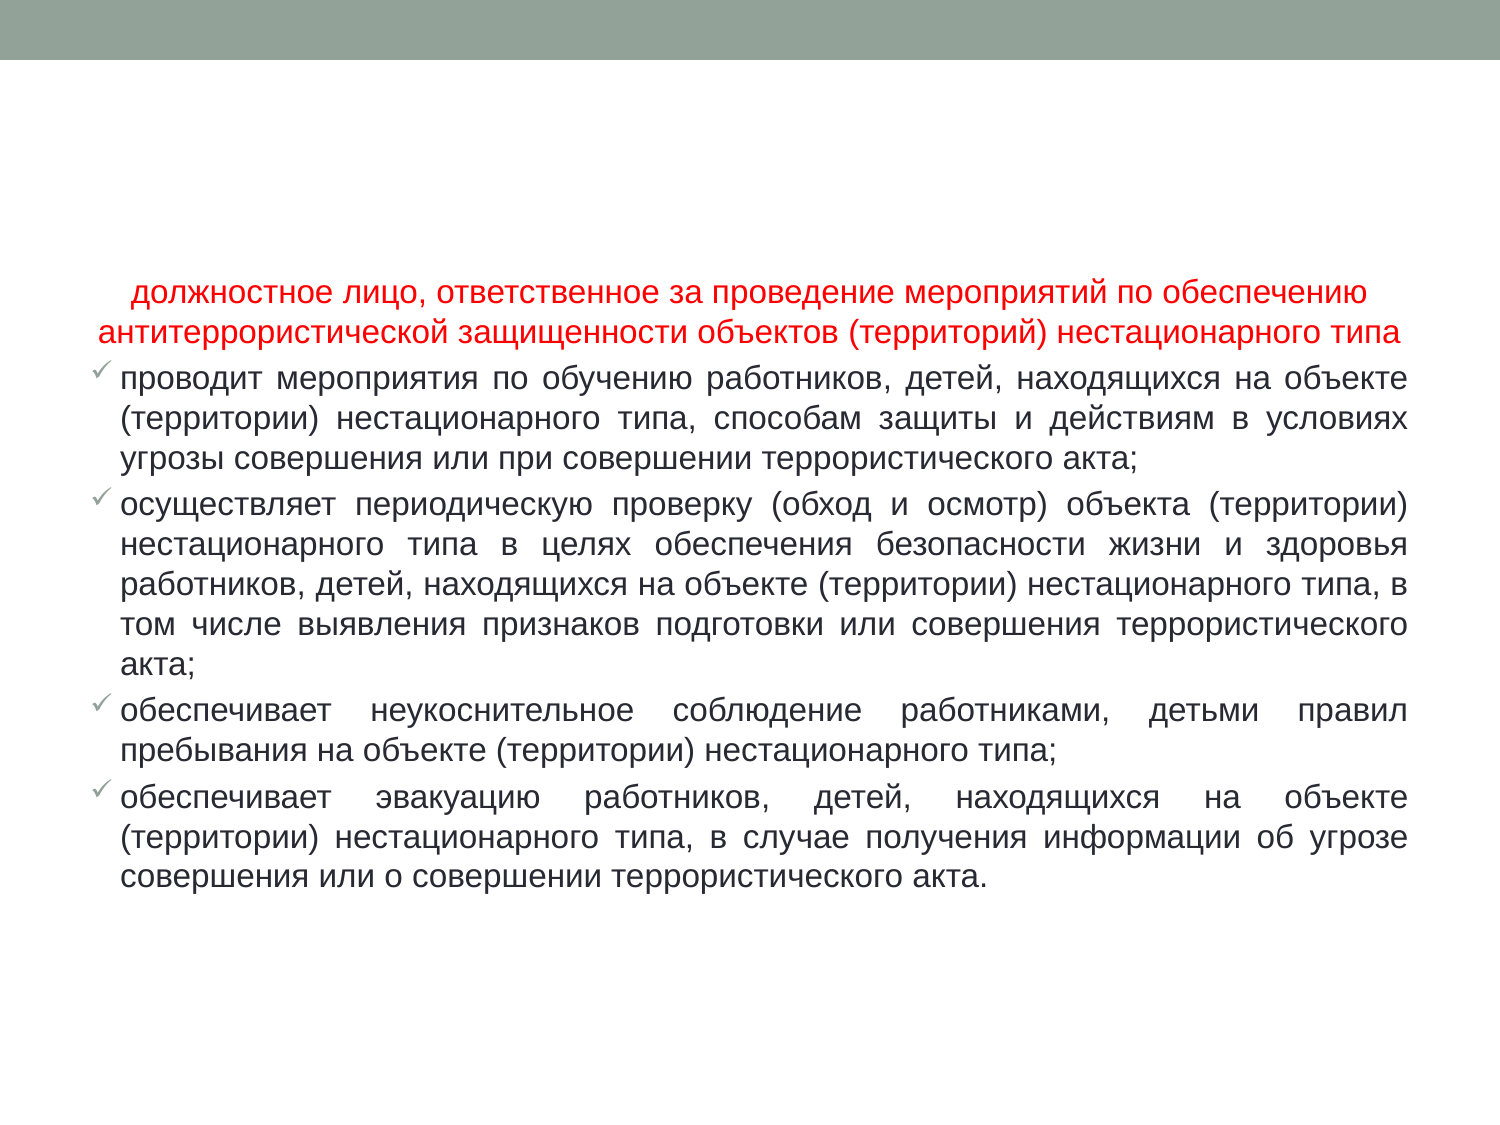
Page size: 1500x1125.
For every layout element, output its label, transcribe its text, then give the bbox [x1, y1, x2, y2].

list должностное лицо, ответственное за проведение мероприятий по обеспечению антитеррористической защищенности объектов (территорий) нестационарного типа проводит мероприятия по обучению работников, детей, находящихся на объекте (территории) нестационарного типа, способам защиты и действиям в условиях угрозы совершения или при совершении террористического акта; осуществляет периодическую проверку (обход и осмотр) объекта (территории) нестационарного типа в целях обеспечения безопасности жизни и здоровья работников, детей, находящихся на объекте (территории) нестационарного типа, в том числе выявления признаков подготовки или совершения террористического акта; обеспечивает неукоснительное соблюдение работниками, детьми правил пребывания на объекте (территории) нестационарного типа; обеспечивает эвакуацию работников, детей, находящихся на объекте (территории) нестационарного типа, в случае получения информации об угрозе совершения или о совершении террористического акта. [75, 262, 1425, 1063]
